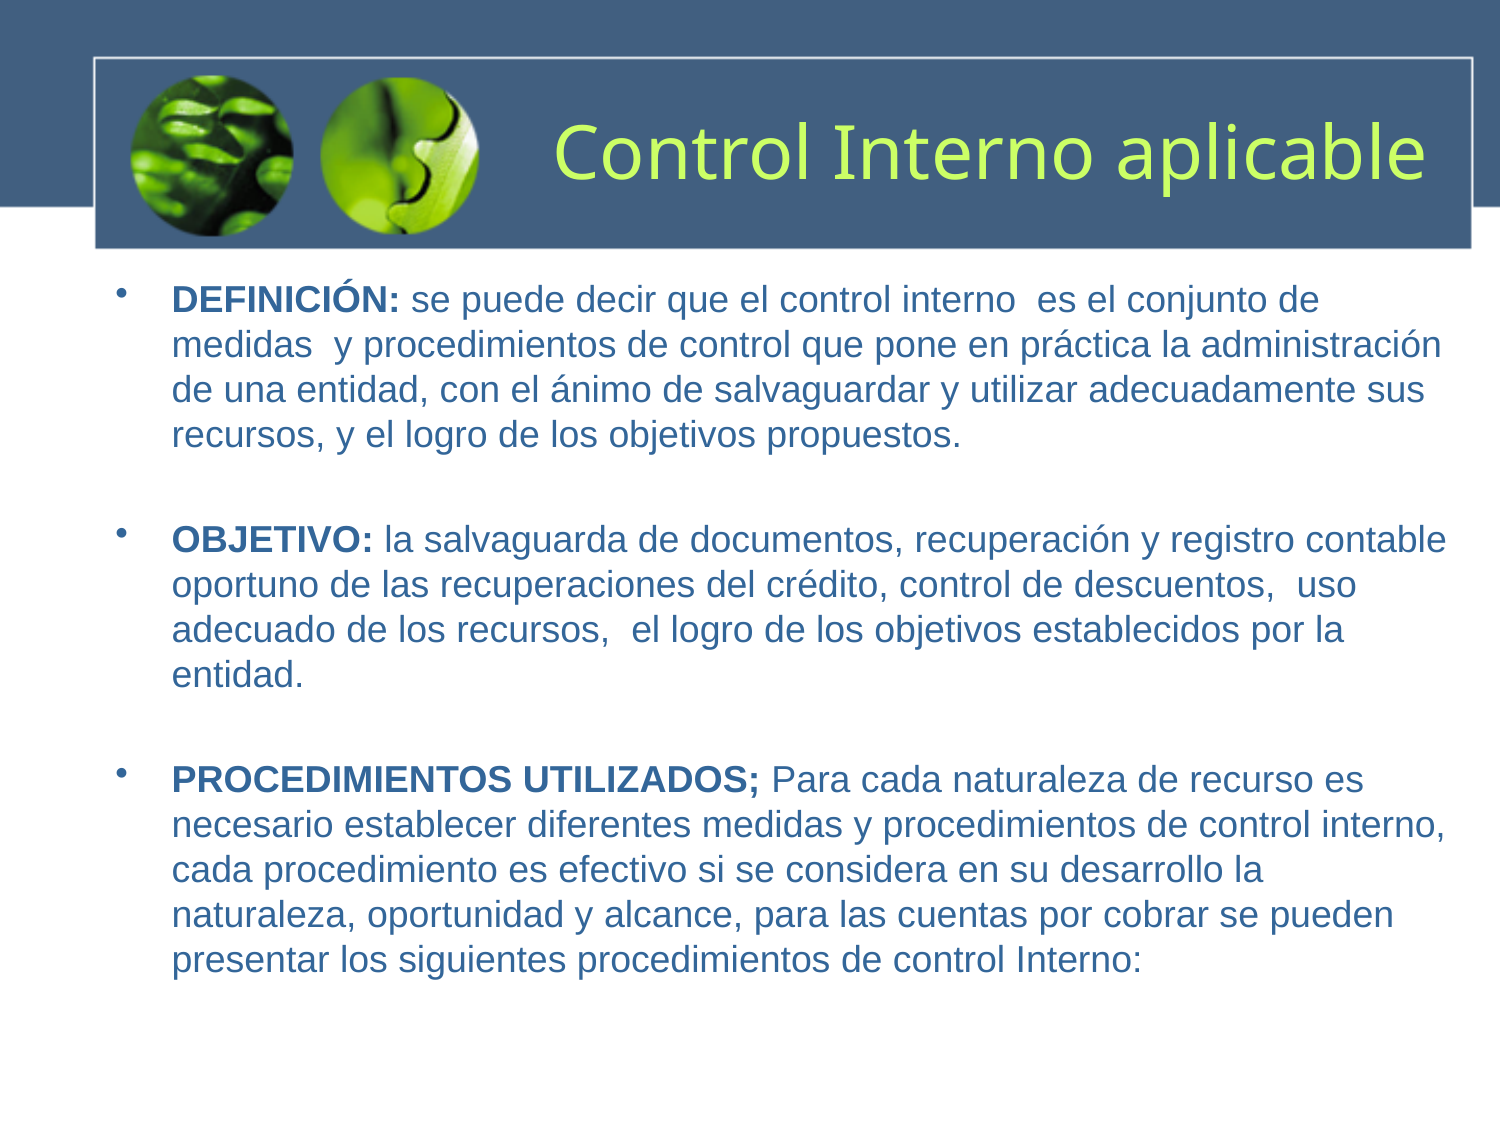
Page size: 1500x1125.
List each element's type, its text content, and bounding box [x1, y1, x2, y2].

title Control Interno aplicable [537, 62, 1450, 238]
picture [0, 0, 1500, 1125]
list DEFINICIÓN: se puede decir que el control interno es el conjunto de medidas y procedimientos de control que pone en práctica la administración de una entidad, con el ánimo de salvaguardar y utilizar adecuadamente sus recursos, y el logro de los objetivos propuestos. OBJETIVO: la salvaguarda de documentos, recuperación y registro contable oportuno de las recuperaciones del crédito, control de descuentos, uso adecuado de los recursos, el logro de los objetivos establecidos por la entidad. PROCEDIMIENTOS UTILIZADOS; Para cada naturaleza de recurso es necesario establecer diferentes medidas y procedimientos de control interno, cada procedimiento es efectivo si se considera en su desarrollo la naturaleza, oportunidad y alcance, para las cuentas por cobrar se pueden presentar los siguientes procedimientos de control Interno: [100, 267, 1463, 988]
